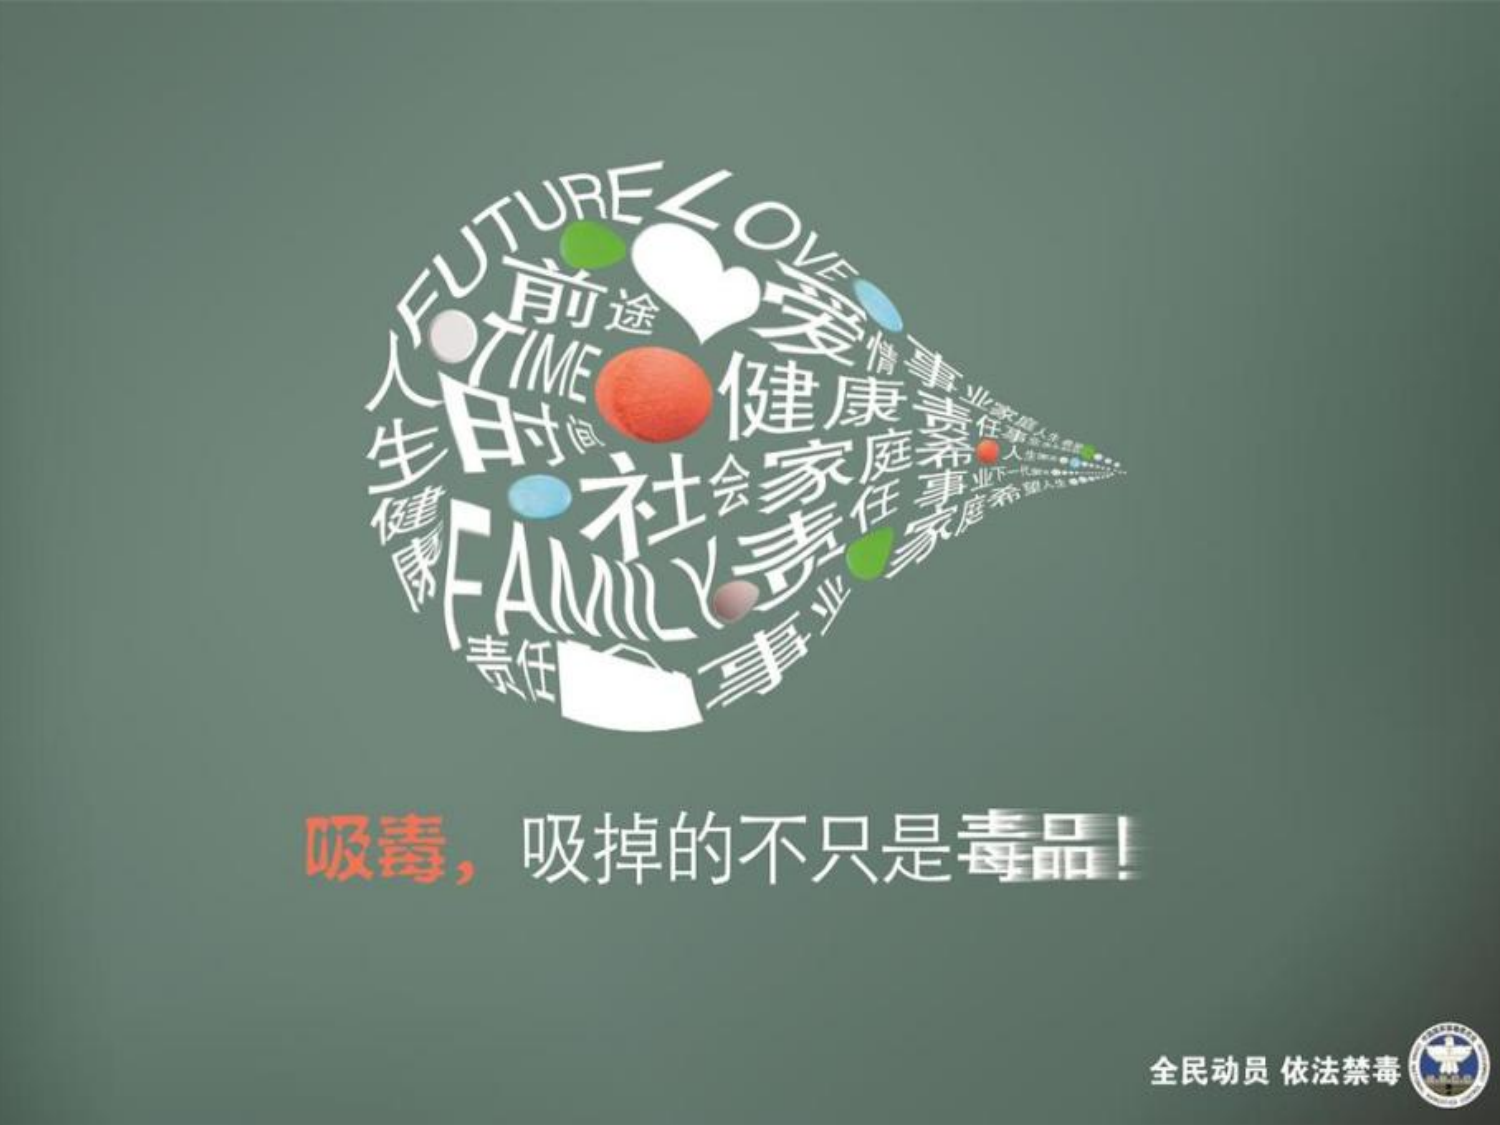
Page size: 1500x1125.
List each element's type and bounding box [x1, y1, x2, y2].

list [0, 0, 1500, 1125]
